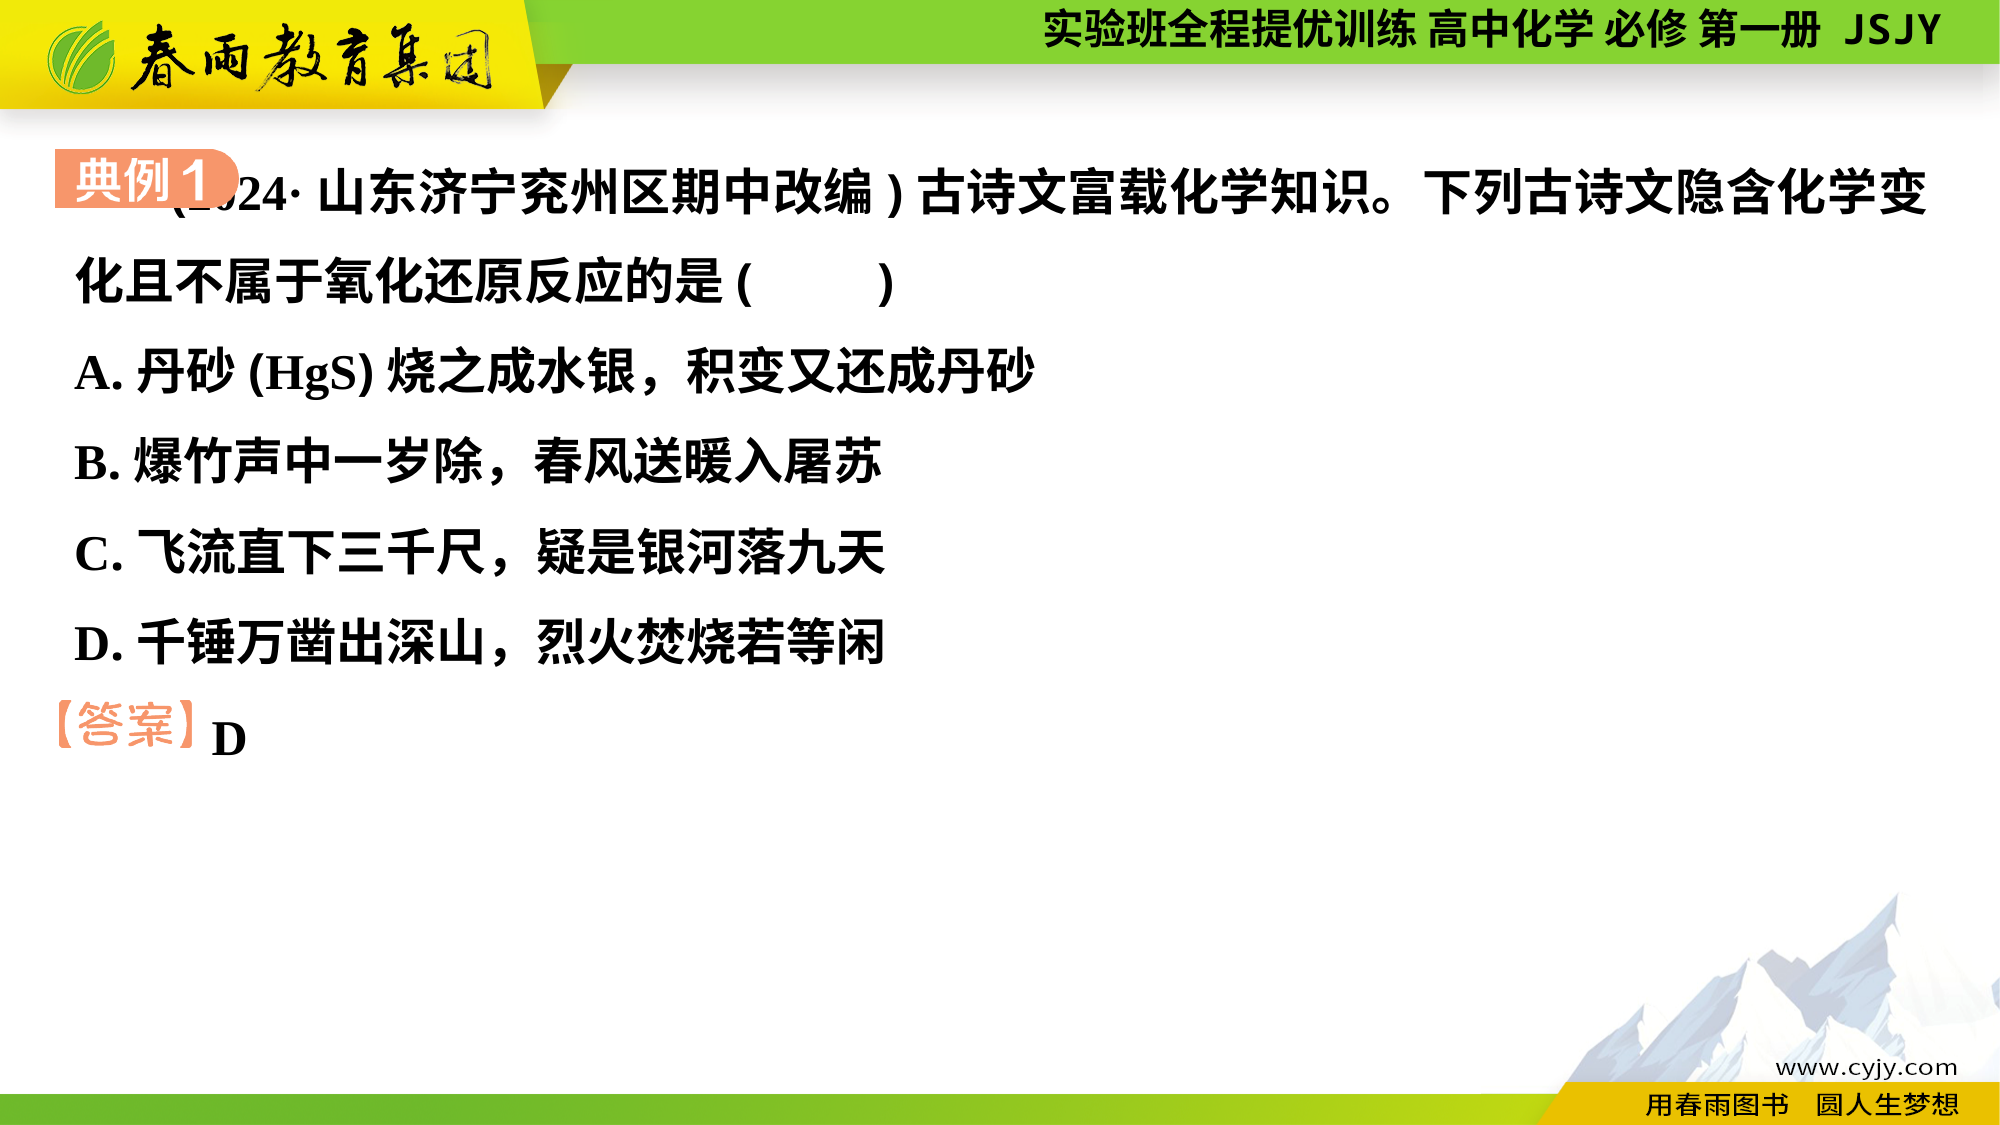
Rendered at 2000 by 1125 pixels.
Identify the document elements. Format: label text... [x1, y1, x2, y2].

list (2024·山东济宁兖州区期中改编)古诗文富载化学知识。下列古诗文隐含化学变化且不属于氧化还原反应的是( ) A.丹砂(HgS)烧之成水银，积变又还成丹砂 B.爆竹声中一岁除，春风送暖入屠苏 C.飞流直下三千尺，疑是银河落九天 D.千锤万凿出深山，烈火焚烧若等闲 [59, 122, 1944, 668]
text_box D [59, 668, 1944, 774]
picture [0, 0, 2000, 1125]
